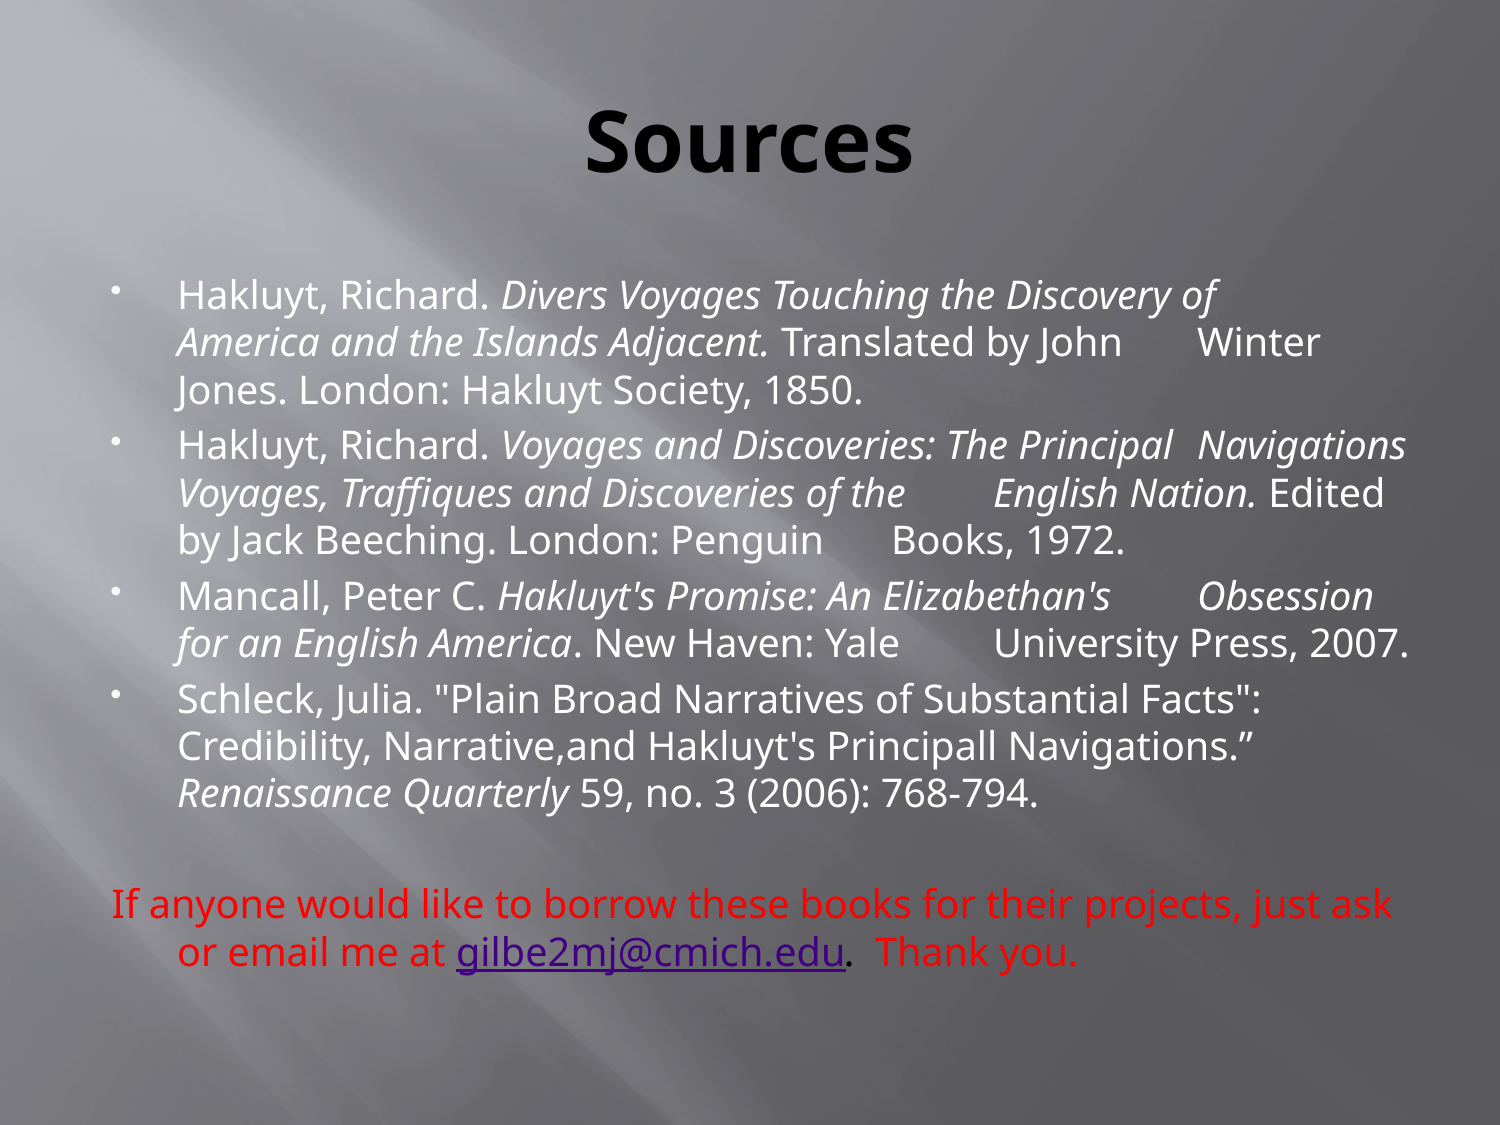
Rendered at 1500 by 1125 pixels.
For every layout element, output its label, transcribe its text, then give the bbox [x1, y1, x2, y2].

list Hakluyt, Richard. Divers Voyages Touching the Discovery of America and the Islands Adjacent. Translated by John Winter Jones. London: Hakluyt Society, 1850. Hakluyt, Richard. Voyages and Discoveries: The Principal Navigations Voyages, Traffiques and Discoveries of the English Nation. Edited by Jack Beeching. London: Penguin Books, 1972. Mancall, Peter C. Hakluyt's Promise: An Elizabethan's Obsession for an English America. New Haven: Yale University Press, 2007. Schleck, Julia. "Plain Broad Narratives of Substantial Facts": Credibility, Narrative,and Hakluyt's Principall Navigations.” Renaissance Quarterly 59, no. 3 (2006): 768-794. If anyone would like to borrow these books for their projects, just ask or email me at gilbe2mj@cmich.edu. Thank you. [75, 262, 1425, 1035]
title Sources [75, 45, 1425, 233]
